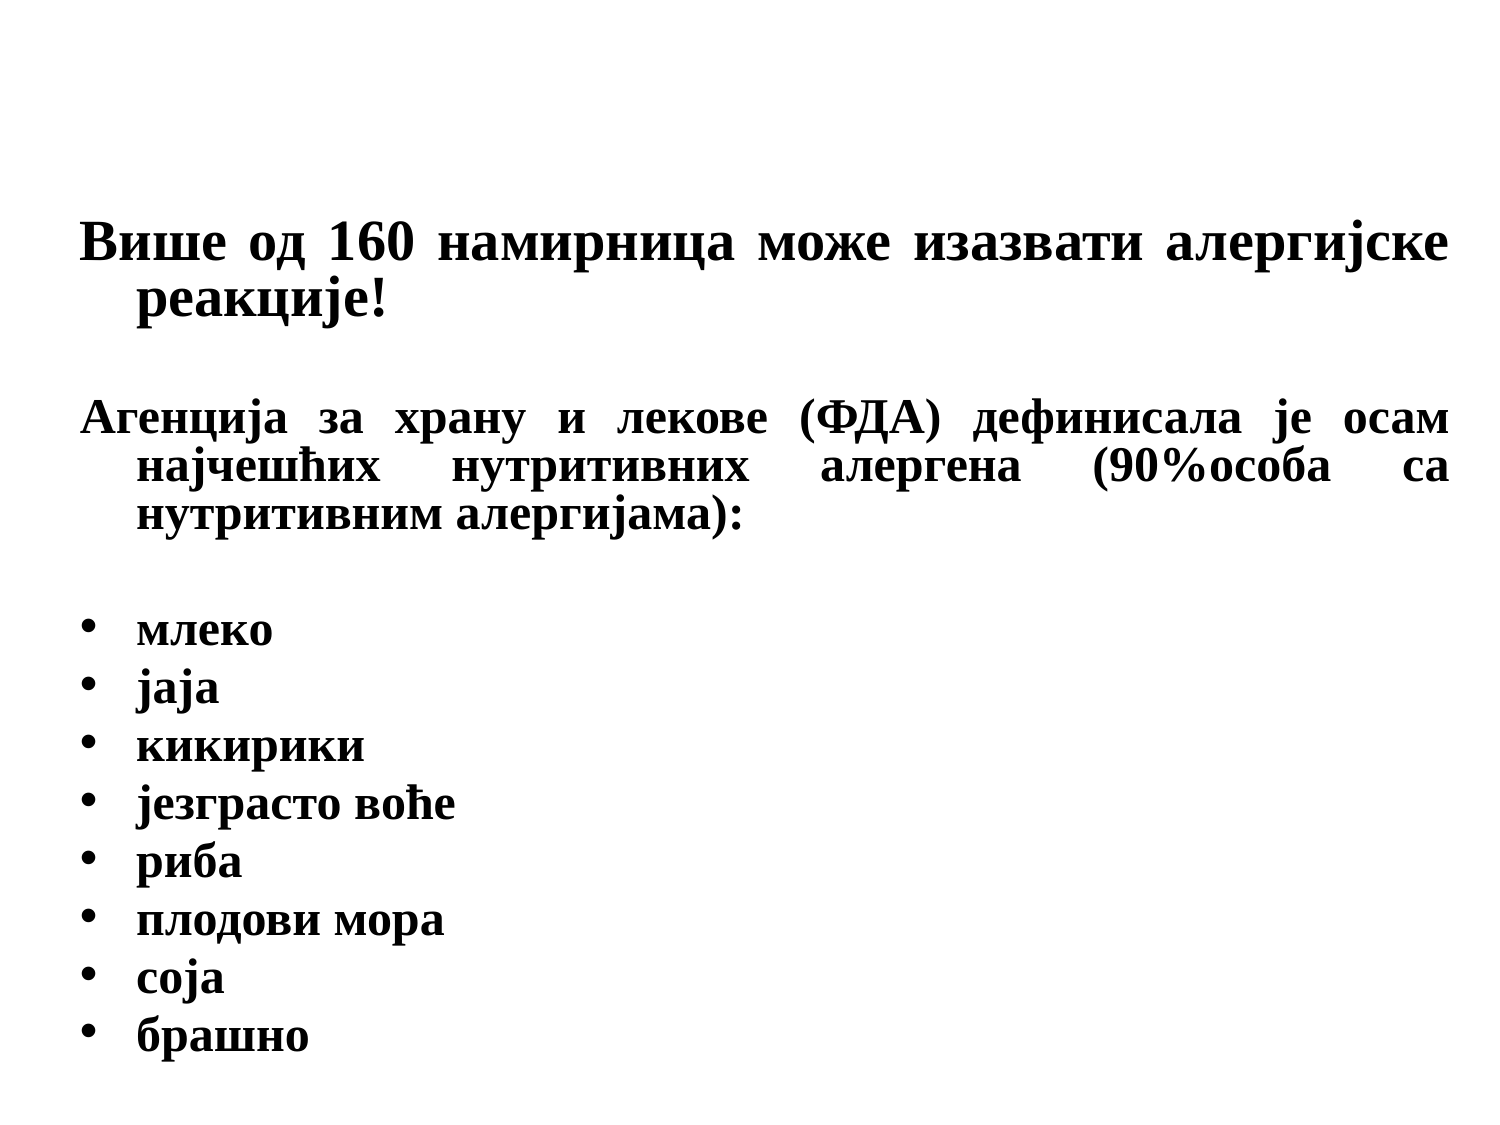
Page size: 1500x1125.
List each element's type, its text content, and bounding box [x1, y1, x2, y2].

list Више од 160 намирница може изазвати алергијске реакције! Агенција за храну и лекове (ФДА) дефинисала је осам најчешћих нутритивних алергена (90%особа са нутритивним алергијама): млеко јаја кикирики језграсто воће риба плодови мора соја брашно [64, 208, 1465, 1125]
